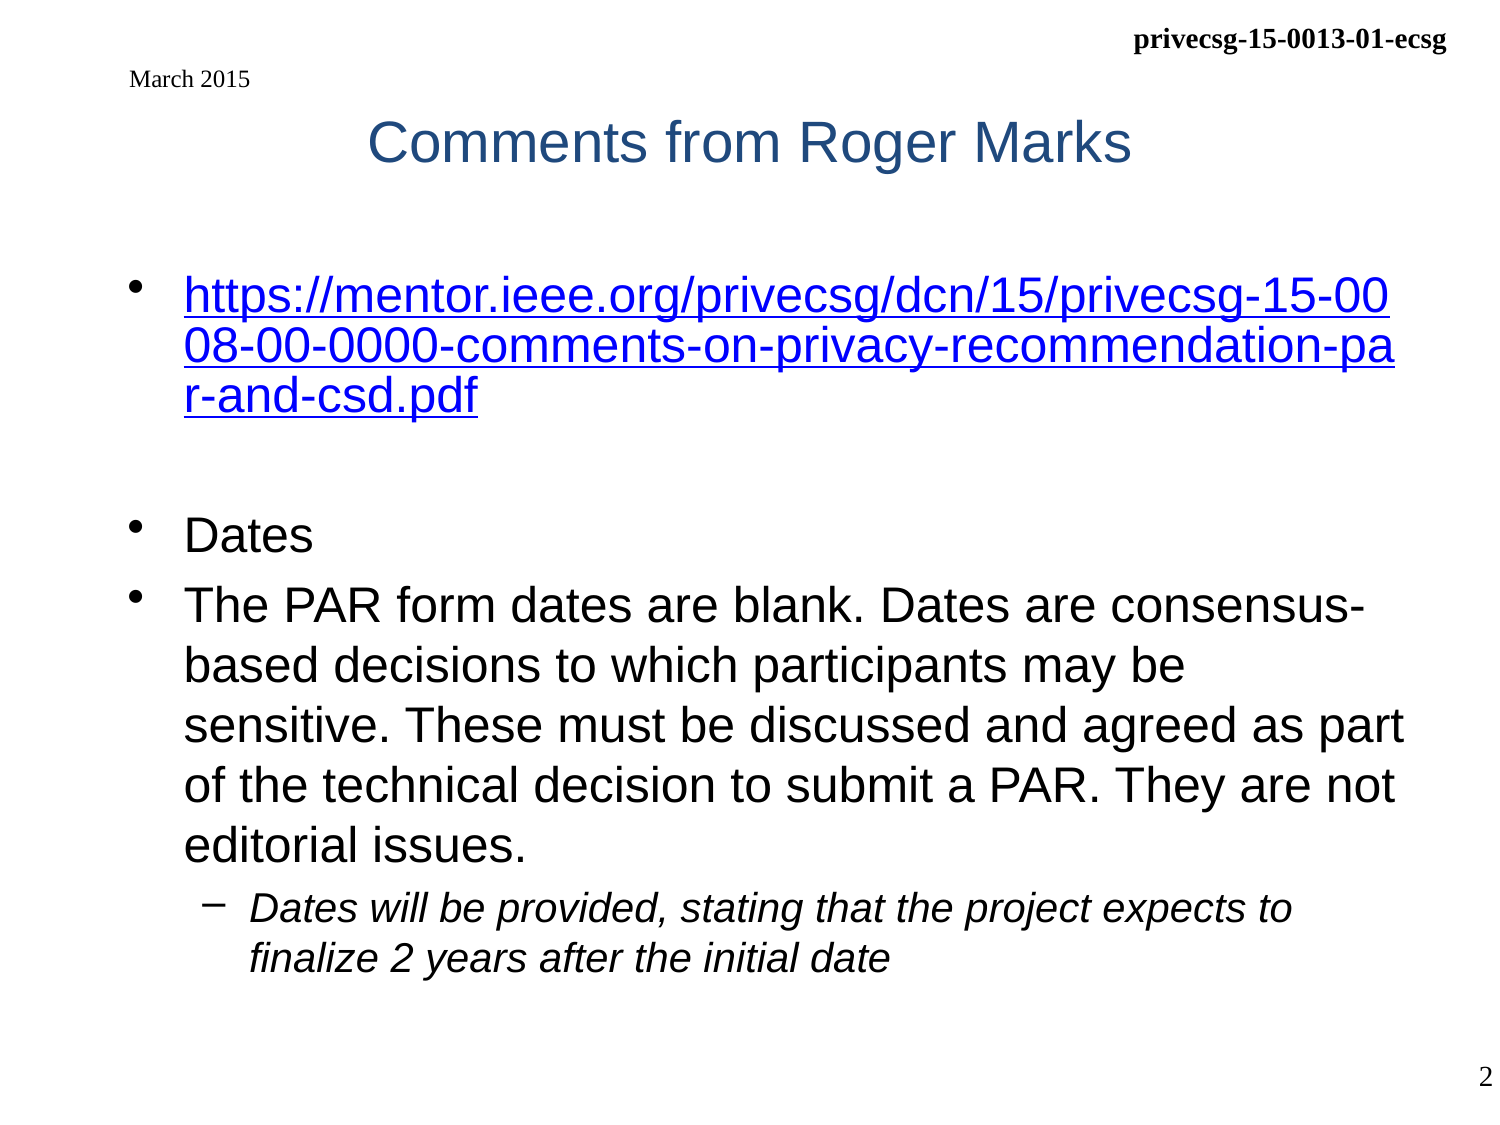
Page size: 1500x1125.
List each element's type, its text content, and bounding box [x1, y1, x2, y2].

title Comments from Roger Marks [75, 45, 1425, 233]
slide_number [114, 54, 422, 100]
list https://mentor.ieee.org/privecsg/dcn/15/privecsg-15-0008-00-0000-comments-on-privacy-recommendation-par-and-csd.pdf Dates The PAR form dates are blank. Dates are consensus-based decisions to which participants may be sensitive. These must be discussed and agreed as part of the technical decision to submit a PAR. They are not editorial issues. Dates will be provided, stating that the project expects to finalize 2 years after the initial date [112, 255, 1424, 1059]
